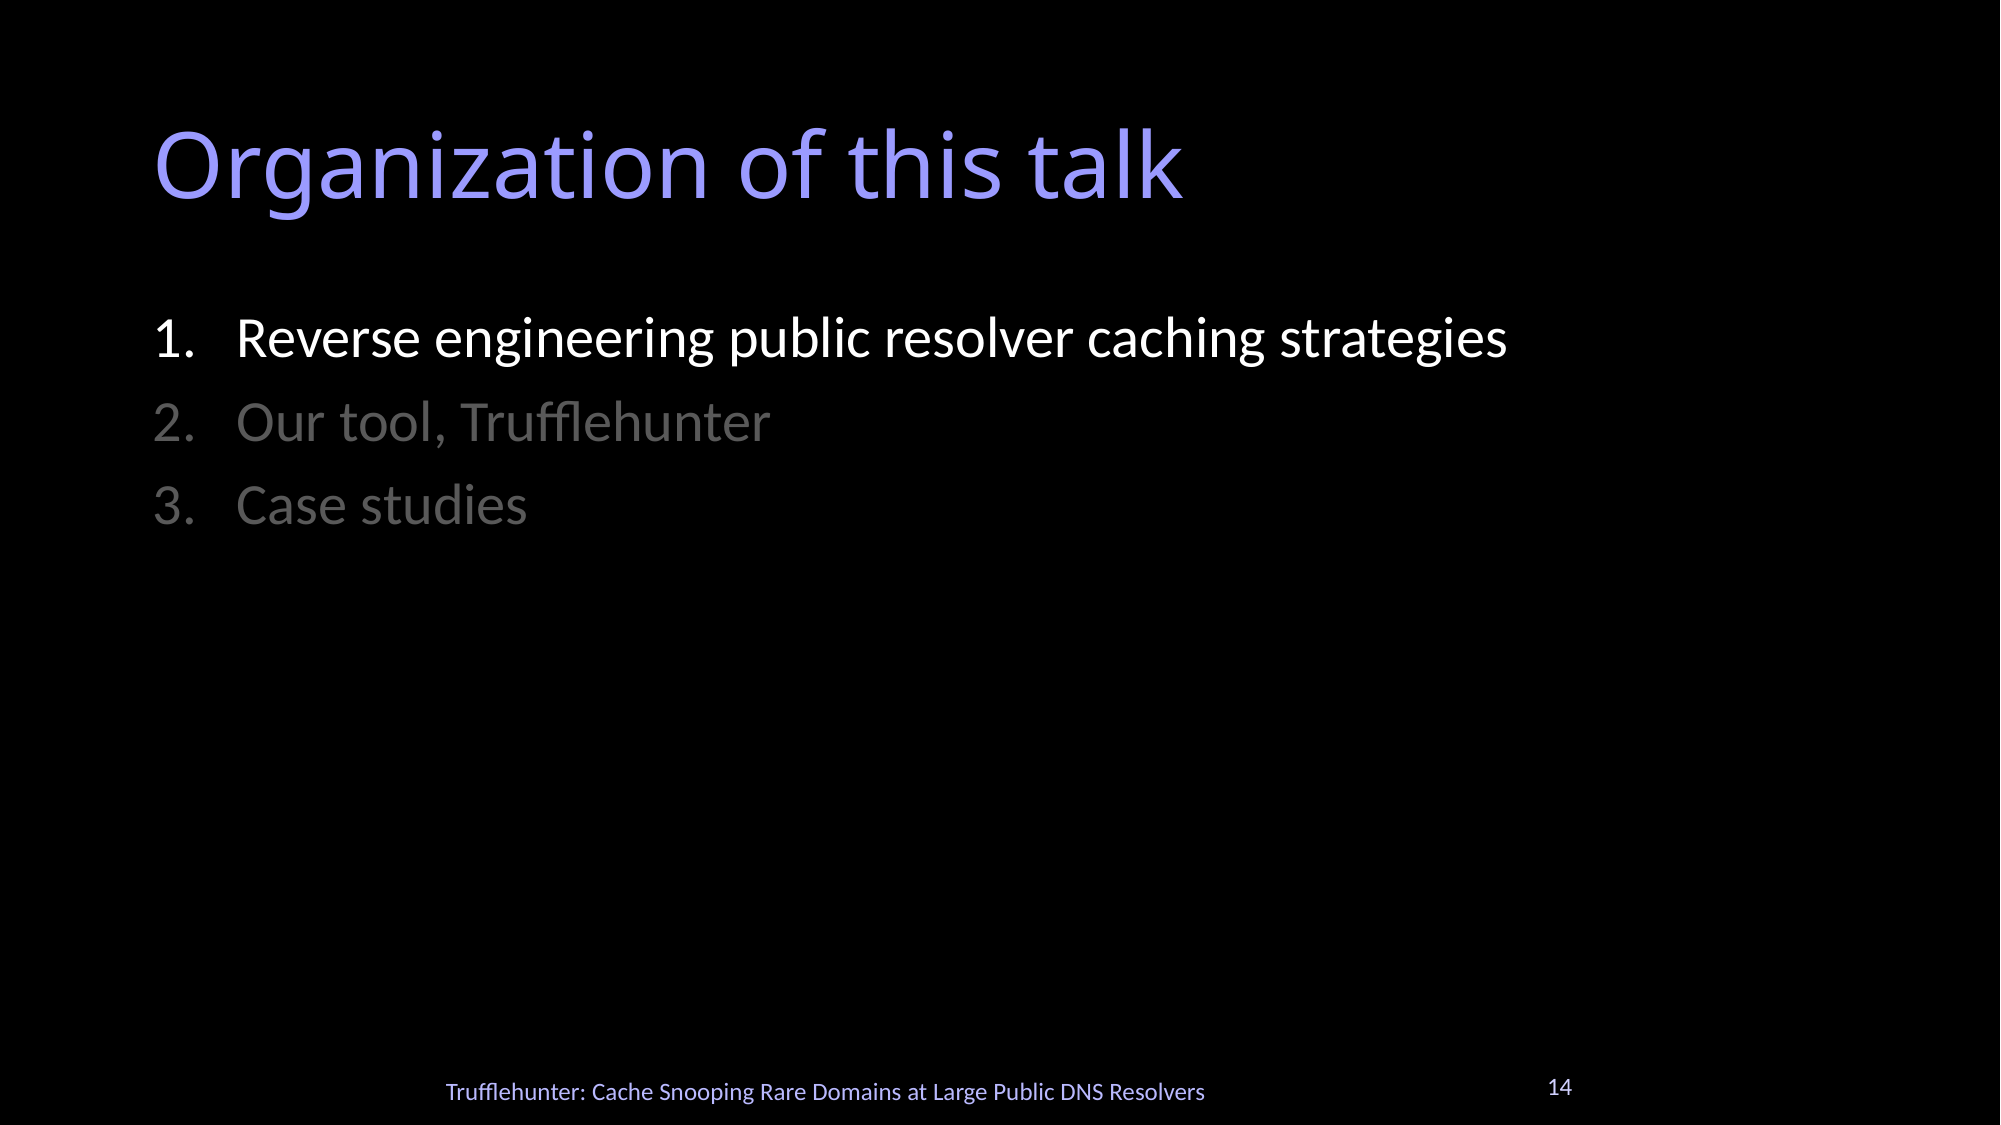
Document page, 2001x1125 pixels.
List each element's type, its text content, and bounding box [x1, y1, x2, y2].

footer Trufflehunter: Cache Snooping Rare Domains at Large Public DNS Resolvers [412, 1060, 1240, 1121]
title Organization of this talk [137, 59, 1863, 278]
slide_number 14 [1137, 1055, 1588, 1116]
list Reverse engineering public resolver caching strategies Our tool, Trufflehunter Case studies [137, 299, 1863, 1014]
